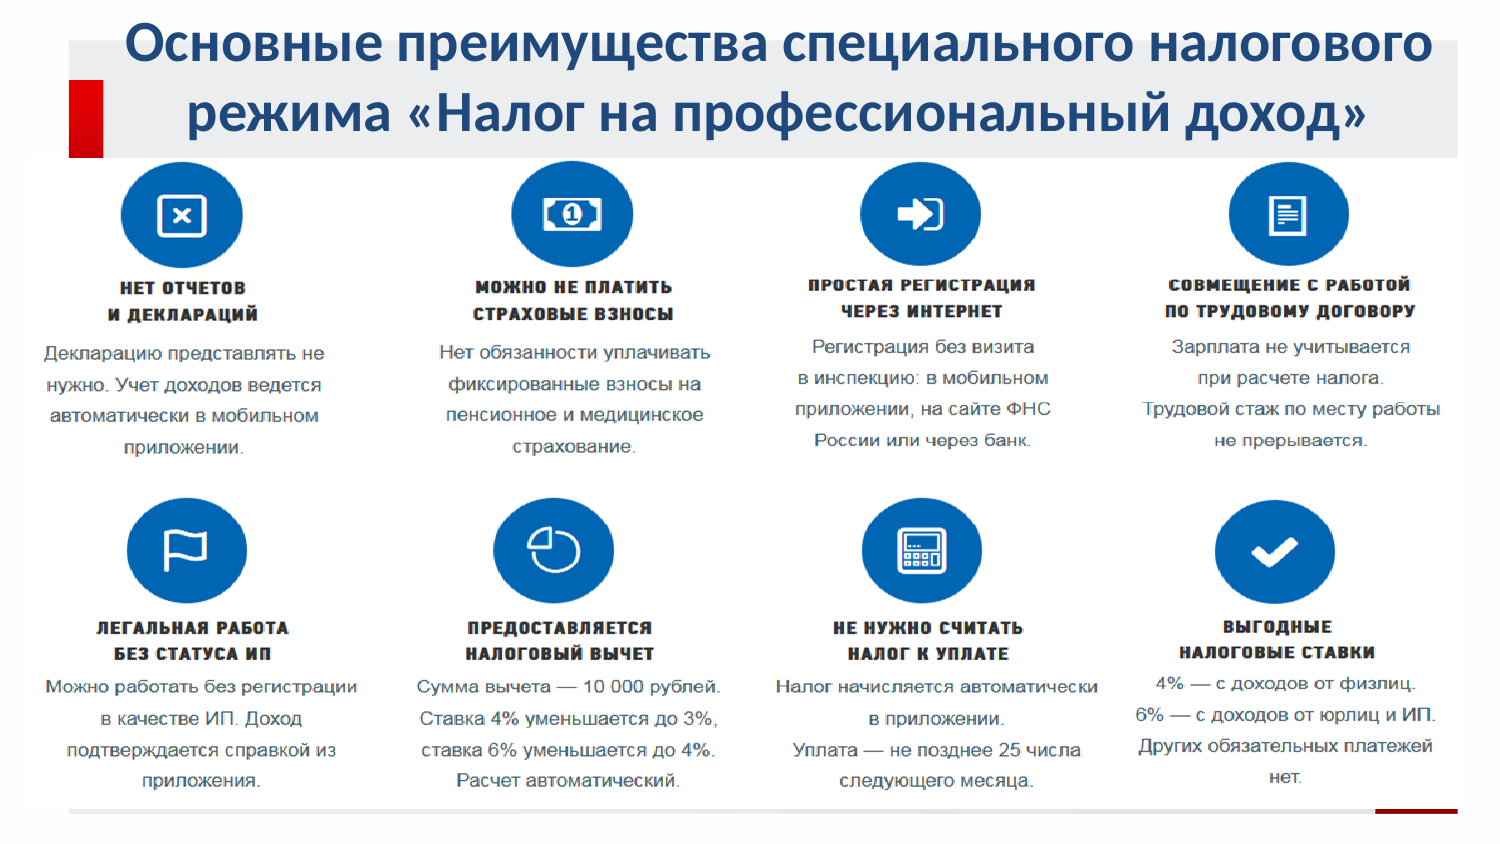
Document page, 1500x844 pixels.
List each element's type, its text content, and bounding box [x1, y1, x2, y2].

picture [0, 0, 1500, 844]
text_box Основные преимущества специального налогового режима «Налог на профессиональный доход» [100, 20, 1459, 127]
